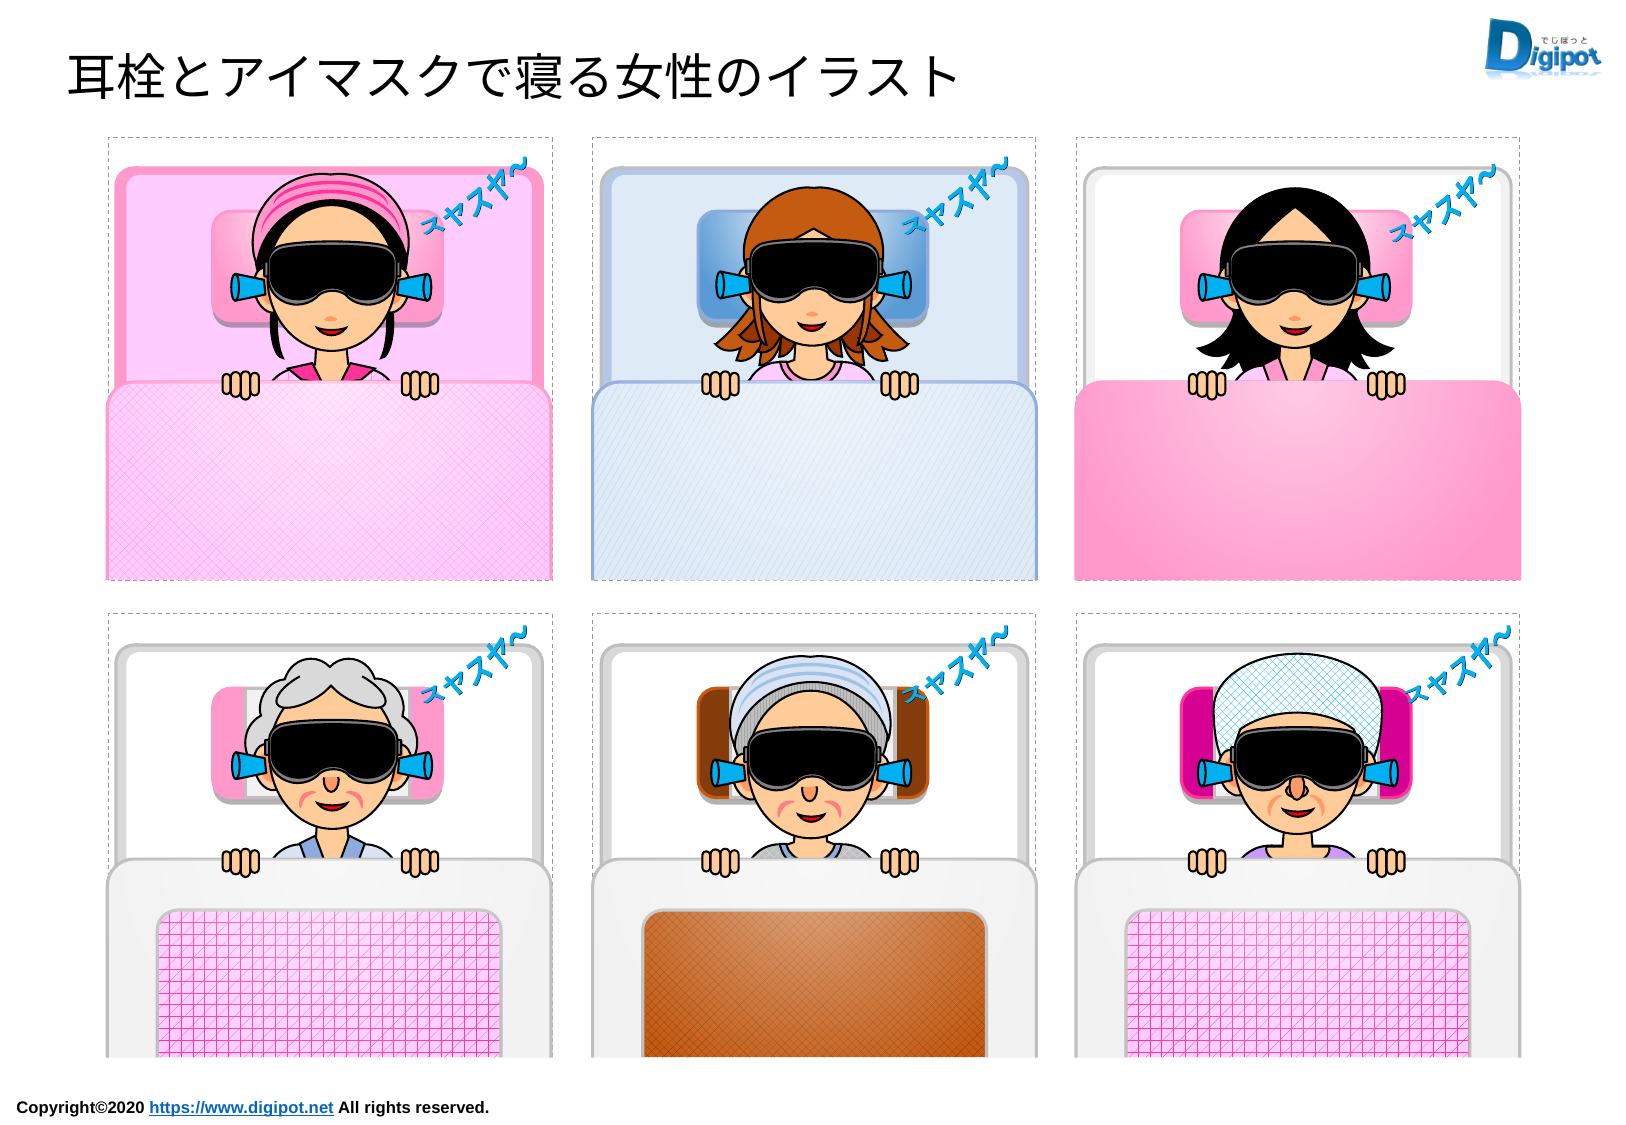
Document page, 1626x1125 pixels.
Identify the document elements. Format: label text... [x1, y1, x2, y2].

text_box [1075, 167, 1520, 581]
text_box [107, 167, 551, 581]
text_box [1076, 639, 1522, 1058]
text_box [592, 167, 1037, 581]
text_box 耳栓とアイマスクで寝る女性のイラスト [51, 38, 978, 113]
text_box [592, 639, 1037, 1058]
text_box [107, 639, 551, 1058]
picture [1485, 18, 1602, 82]
